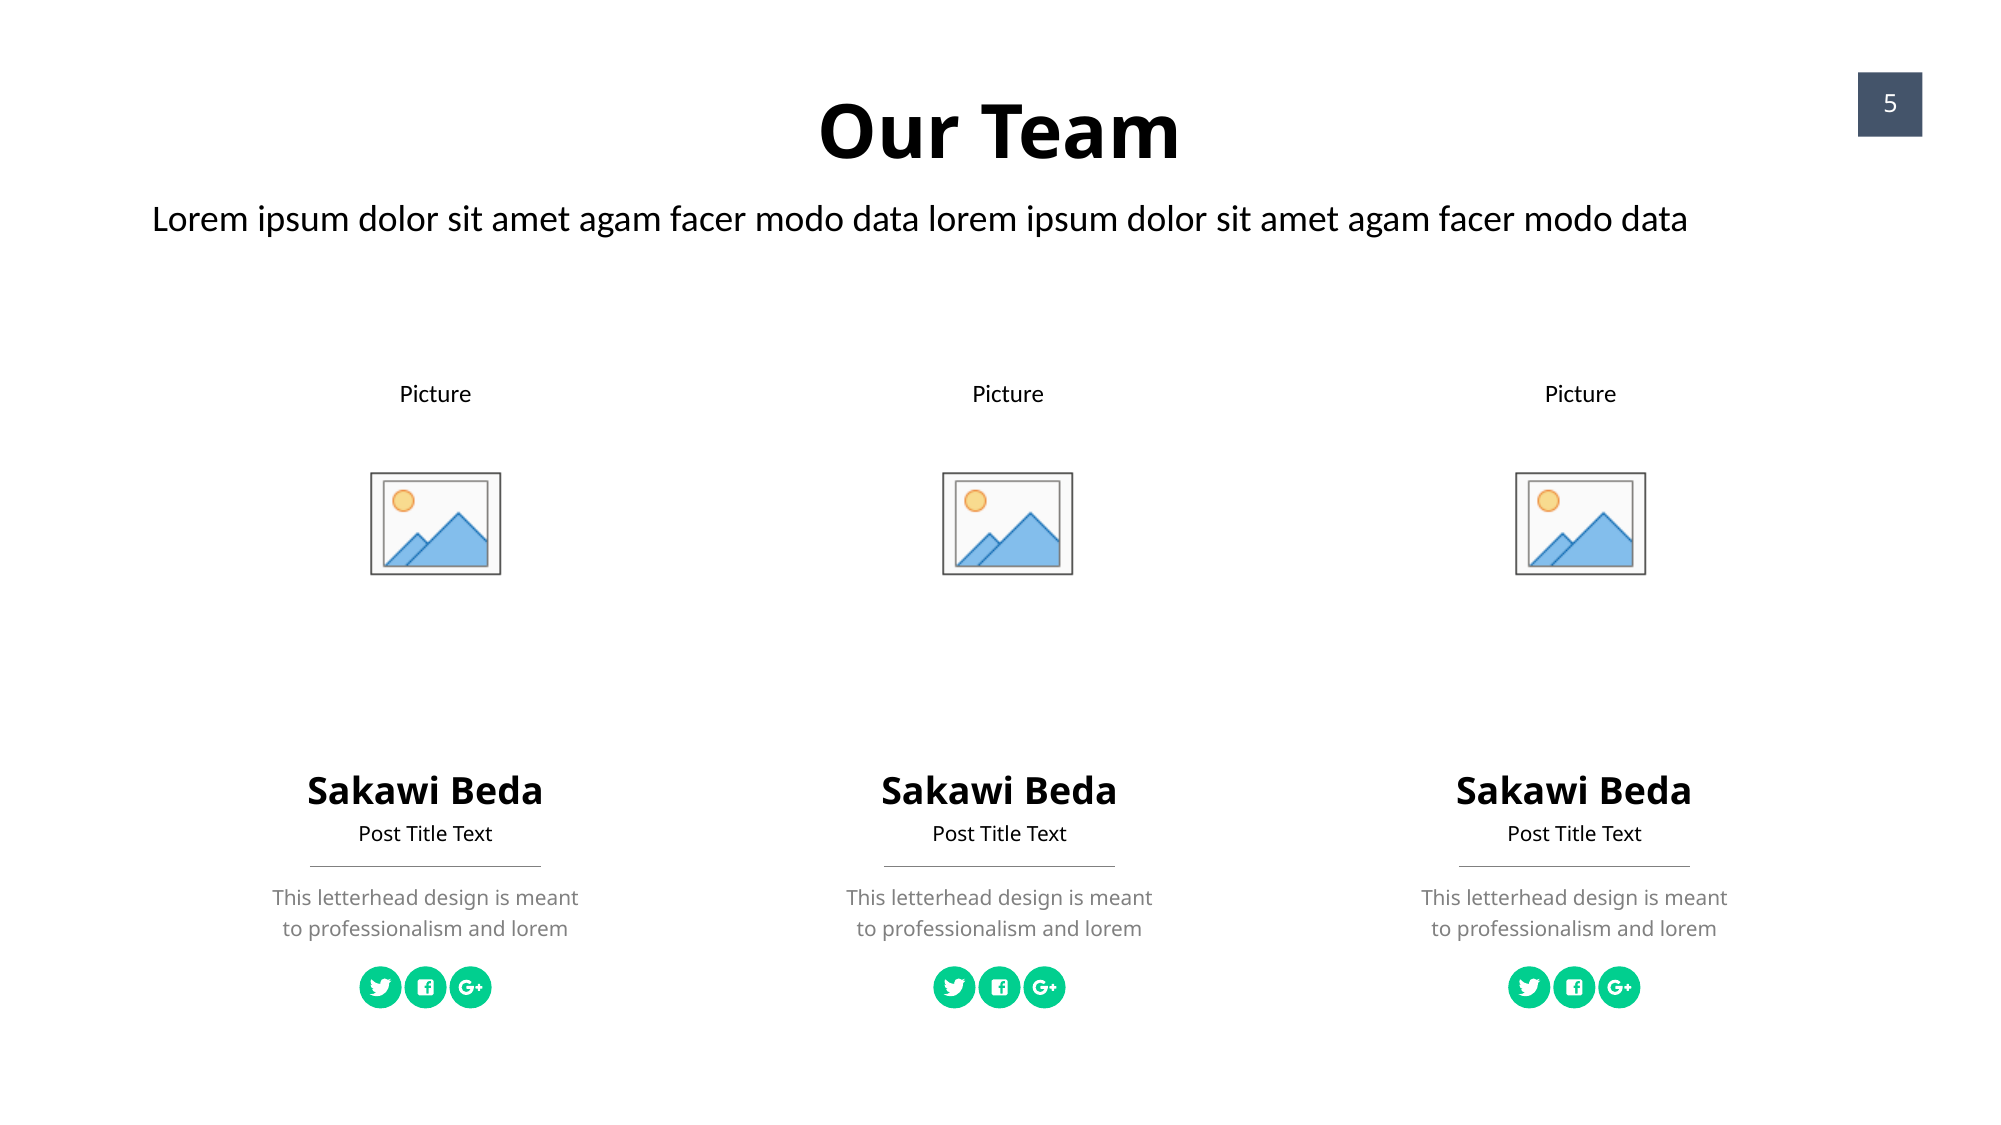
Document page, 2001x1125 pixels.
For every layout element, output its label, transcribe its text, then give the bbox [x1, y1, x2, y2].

subtitle Lorem ipsum dolor sit amet agam facer modo data lorem ipsum dolor sit amet agam facer modo data [137, 186, 1863, 227]
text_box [1508, 966, 1641, 1009]
picture [853, 369, 1164, 680]
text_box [359, 966, 492, 1009]
title Our Team [137, 78, 1863, 186]
text_box This letterhead design is meant to professionalism and lorem [1409, 877, 1740, 942]
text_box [933, 966, 1066, 1009]
text_box This letterhead design is meant to professionalism and lorem [260, 877, 591, 942]
picture [281, 369, 591, 680]
text_box Sakawi Beda Post Title Text [1421, 771, 1728, 853]
text_box Sakawi Beda Post Title Text [846, 771, 1153, 853]
text_box This letterhead design is meant to professionalism and lorem [834, 877, 1165, 942]
text_box Sakawi Beda Post Title Text [272, 771, 579, 853]
picture [1426, 369, 1736, 680]
slide_number 5 [1863, 78, 1927, 130]
